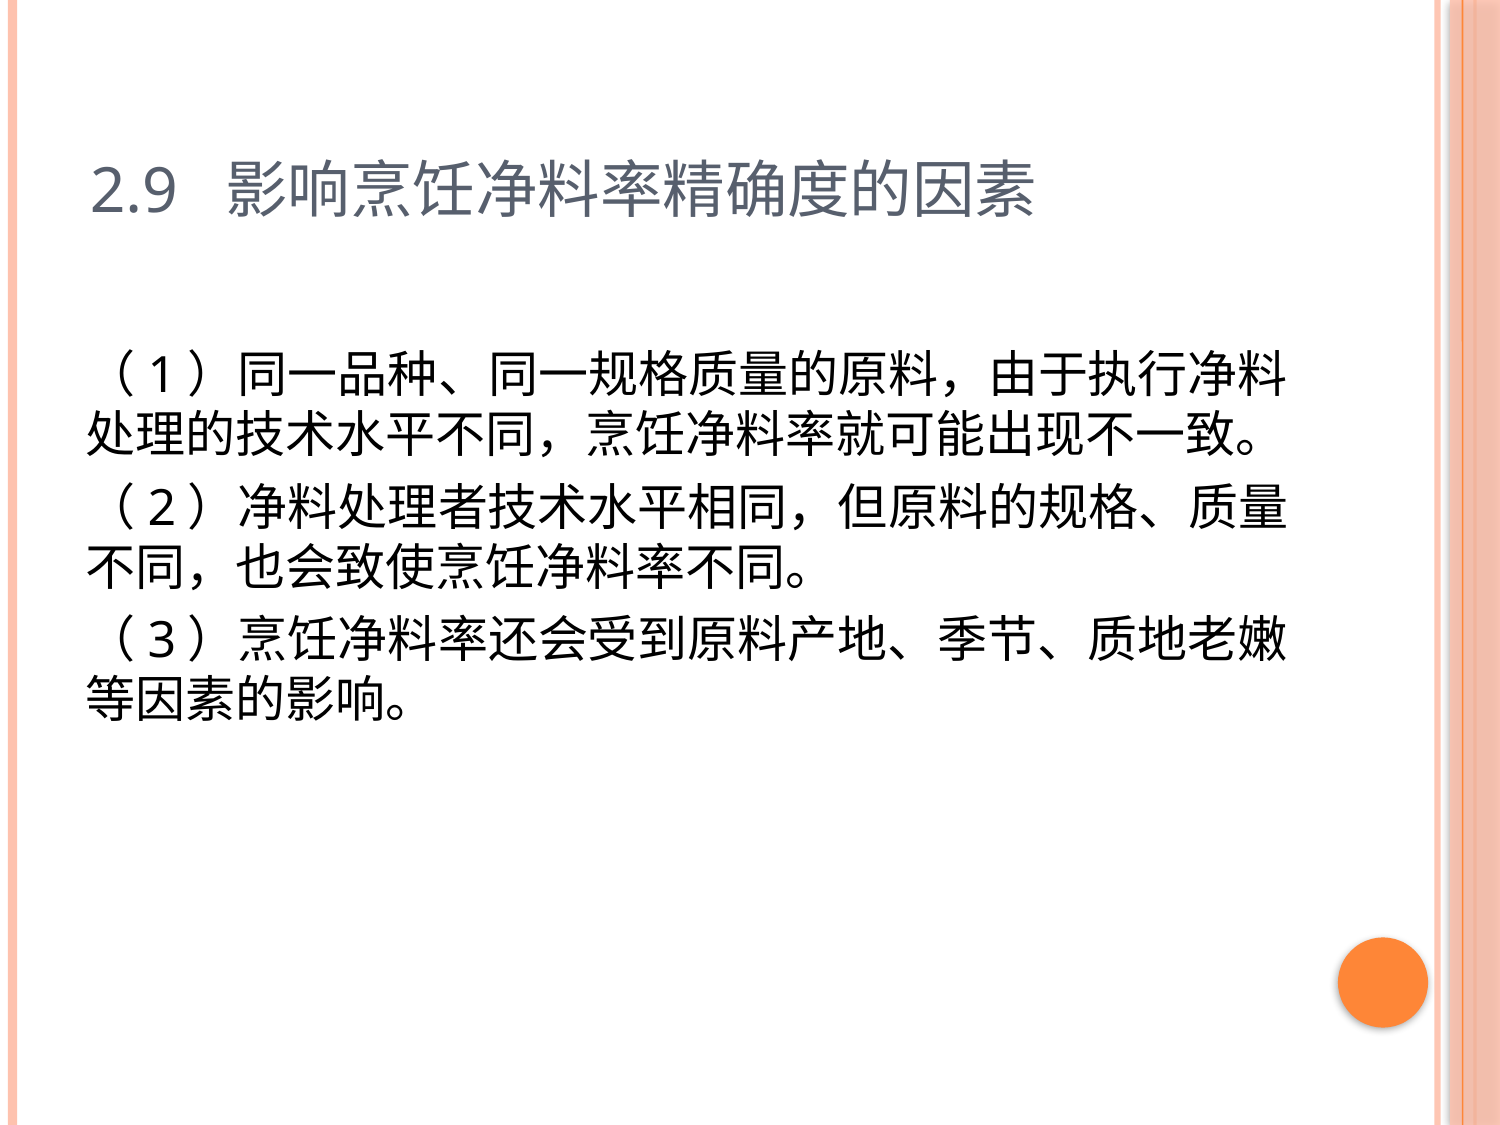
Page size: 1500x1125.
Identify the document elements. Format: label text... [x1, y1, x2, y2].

title 2.9 影响烹饪净料率精确度的因素 [75, 45, 1300, 233]
list （1）同一品种、同一规格质量的原料，由于执行净料处理的技术水平不同，烹饪净料率就可能出现不一致。 （2）净料处理者技术水平相同，但原料的规格、质量不同，也会致使烹饪净料率不同。 （3）烹饪净料率还会受到原料产地、季节、质地老嫩等因素的影响。 [70, 262, 1324, 1063]
